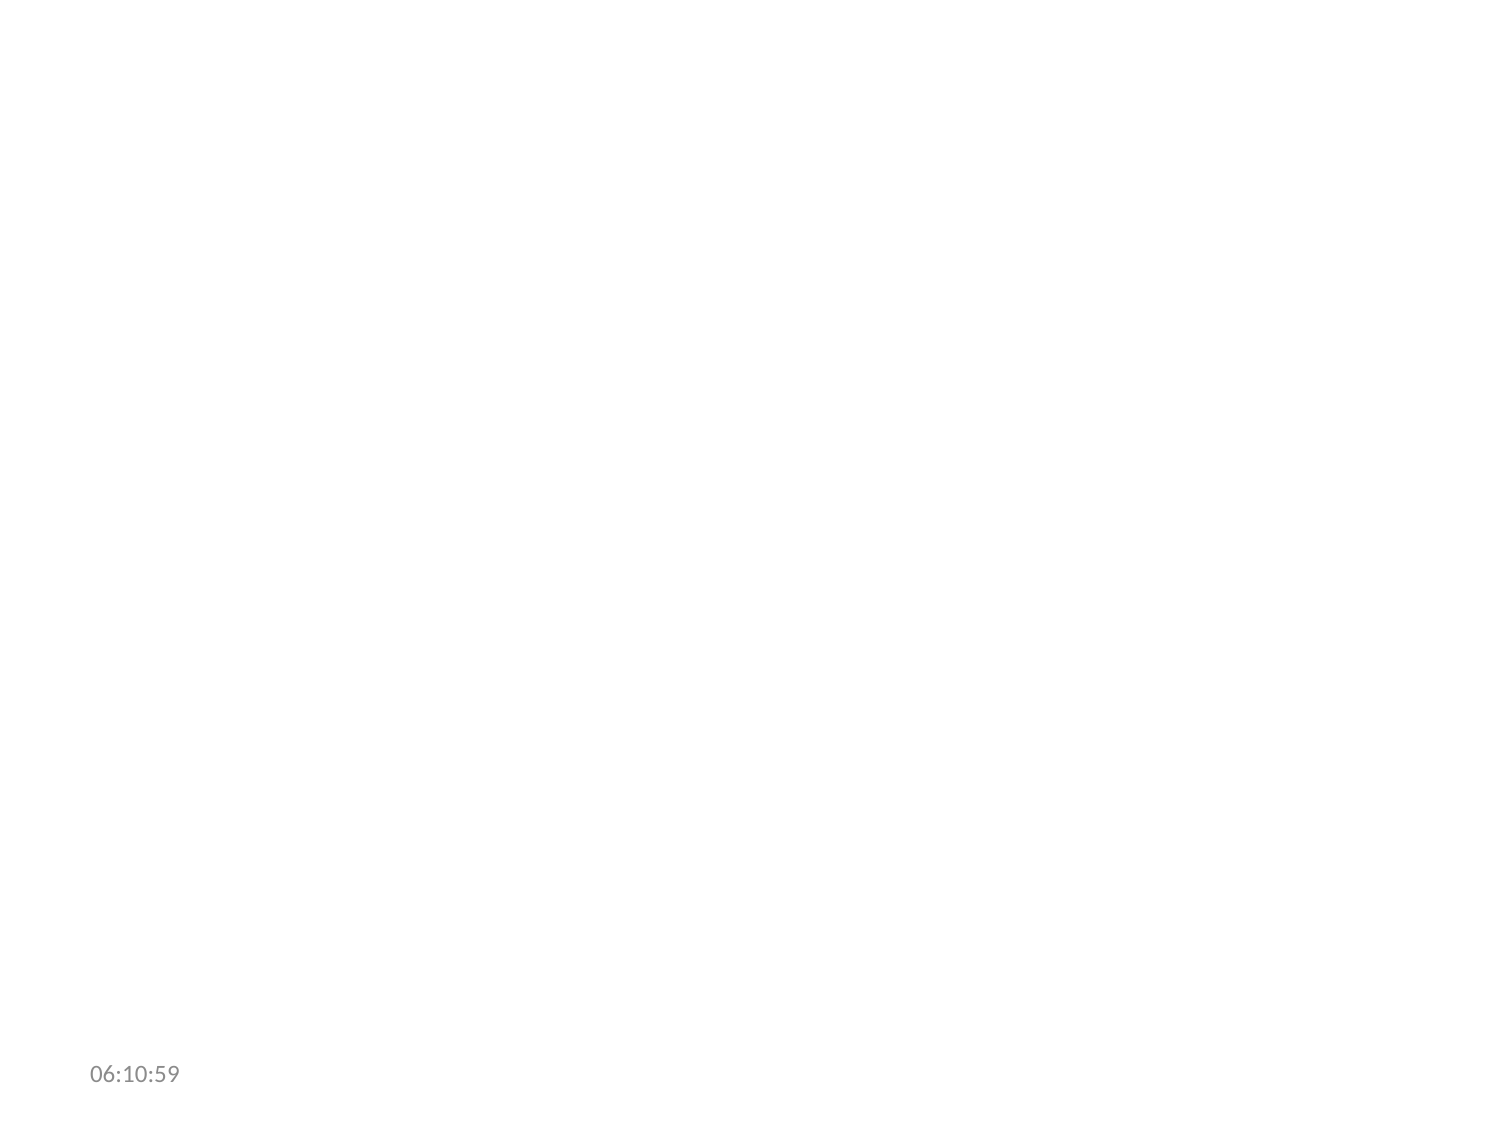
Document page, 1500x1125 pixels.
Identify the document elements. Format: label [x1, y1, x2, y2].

slide_number [75, 1042, 425, 1103]
